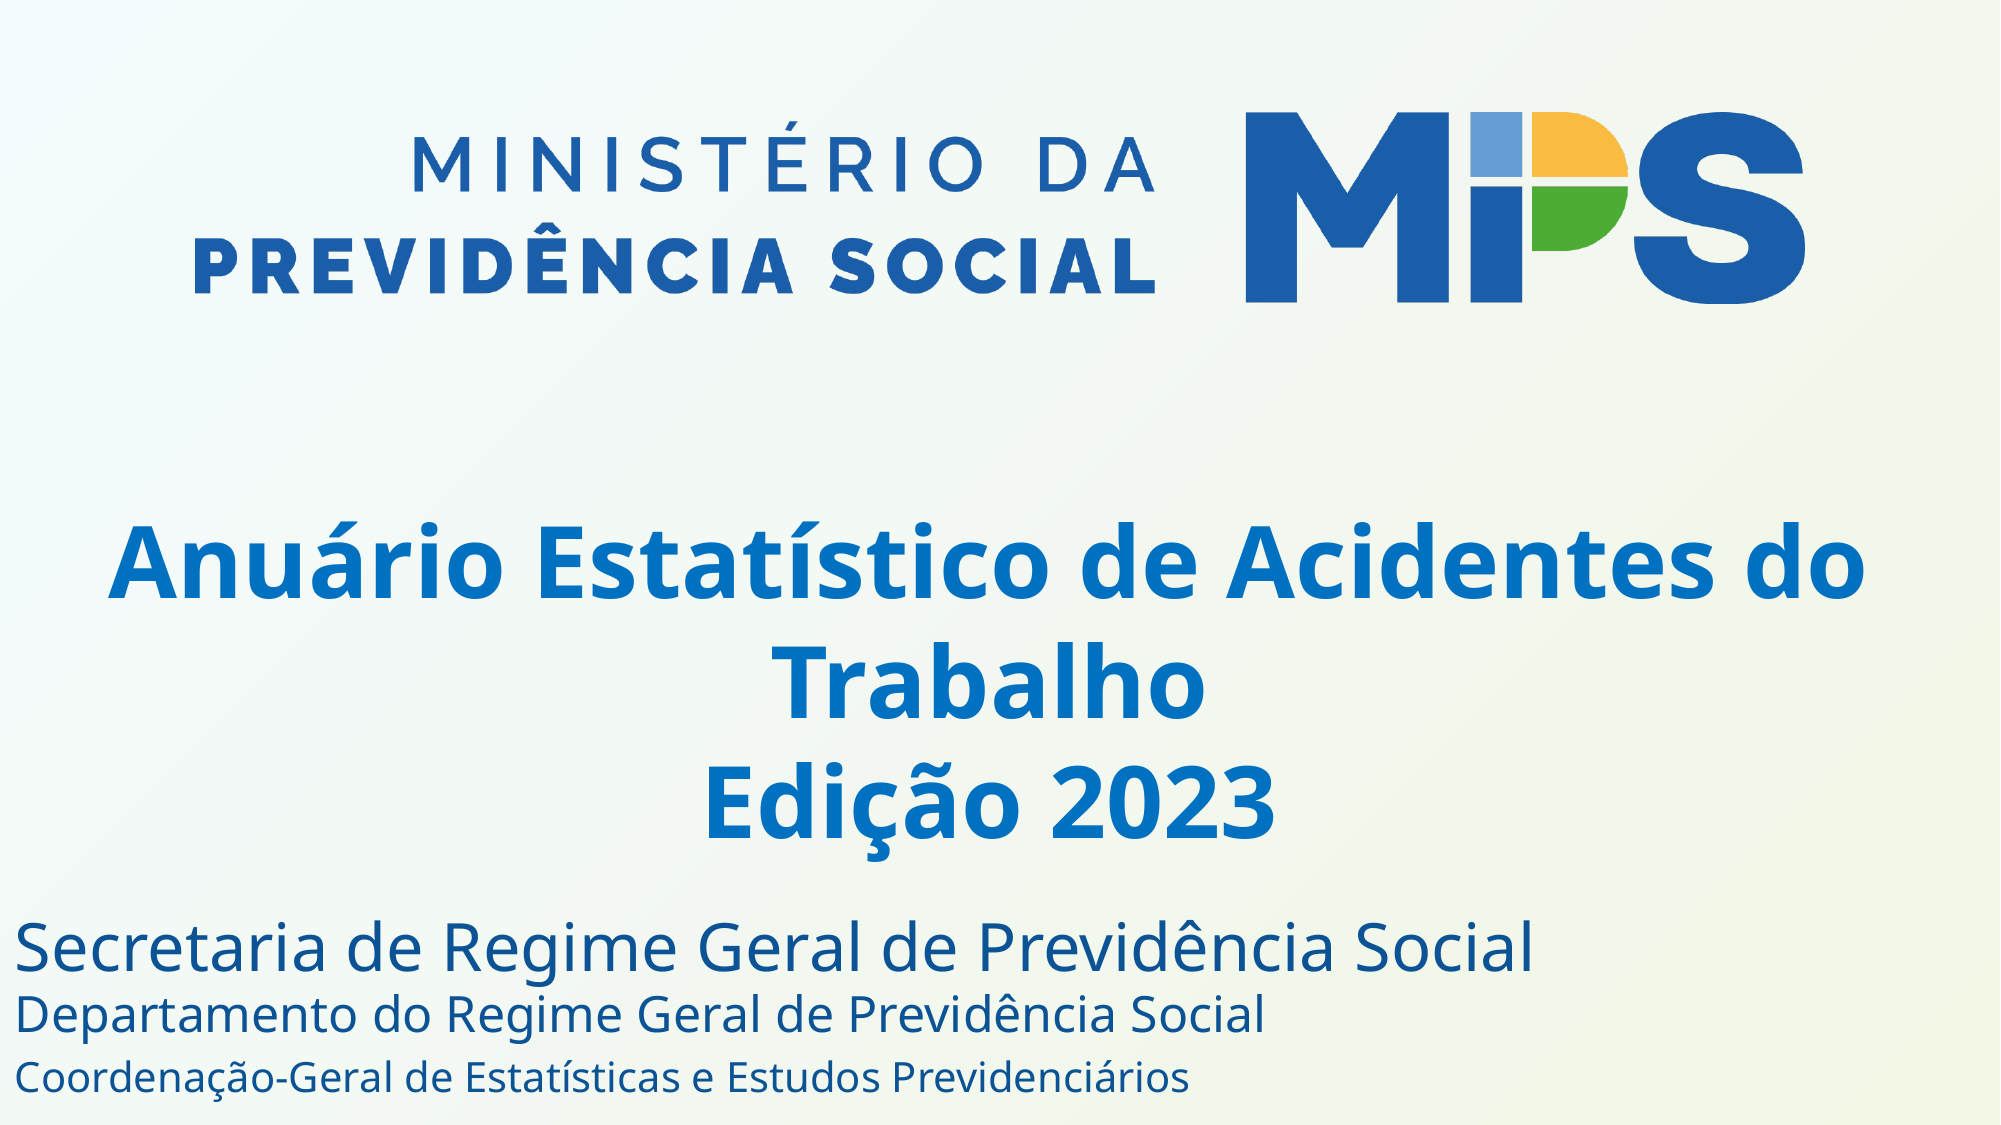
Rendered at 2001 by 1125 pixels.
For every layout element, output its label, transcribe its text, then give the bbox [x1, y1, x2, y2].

picture [195, 111, 1805, 305]
text_box Anuário Estatístico de Acidentes do Trabalho Edição 2023 [46, 491, 1933, 732]
text_box Secretaria de Regime Geral de Previdência Social Departamento do Regime Geral de Previdência Social Coordenação-Geral de Estatísticas e Estudos Previdenciários [0, 918, 1556, 1109]
